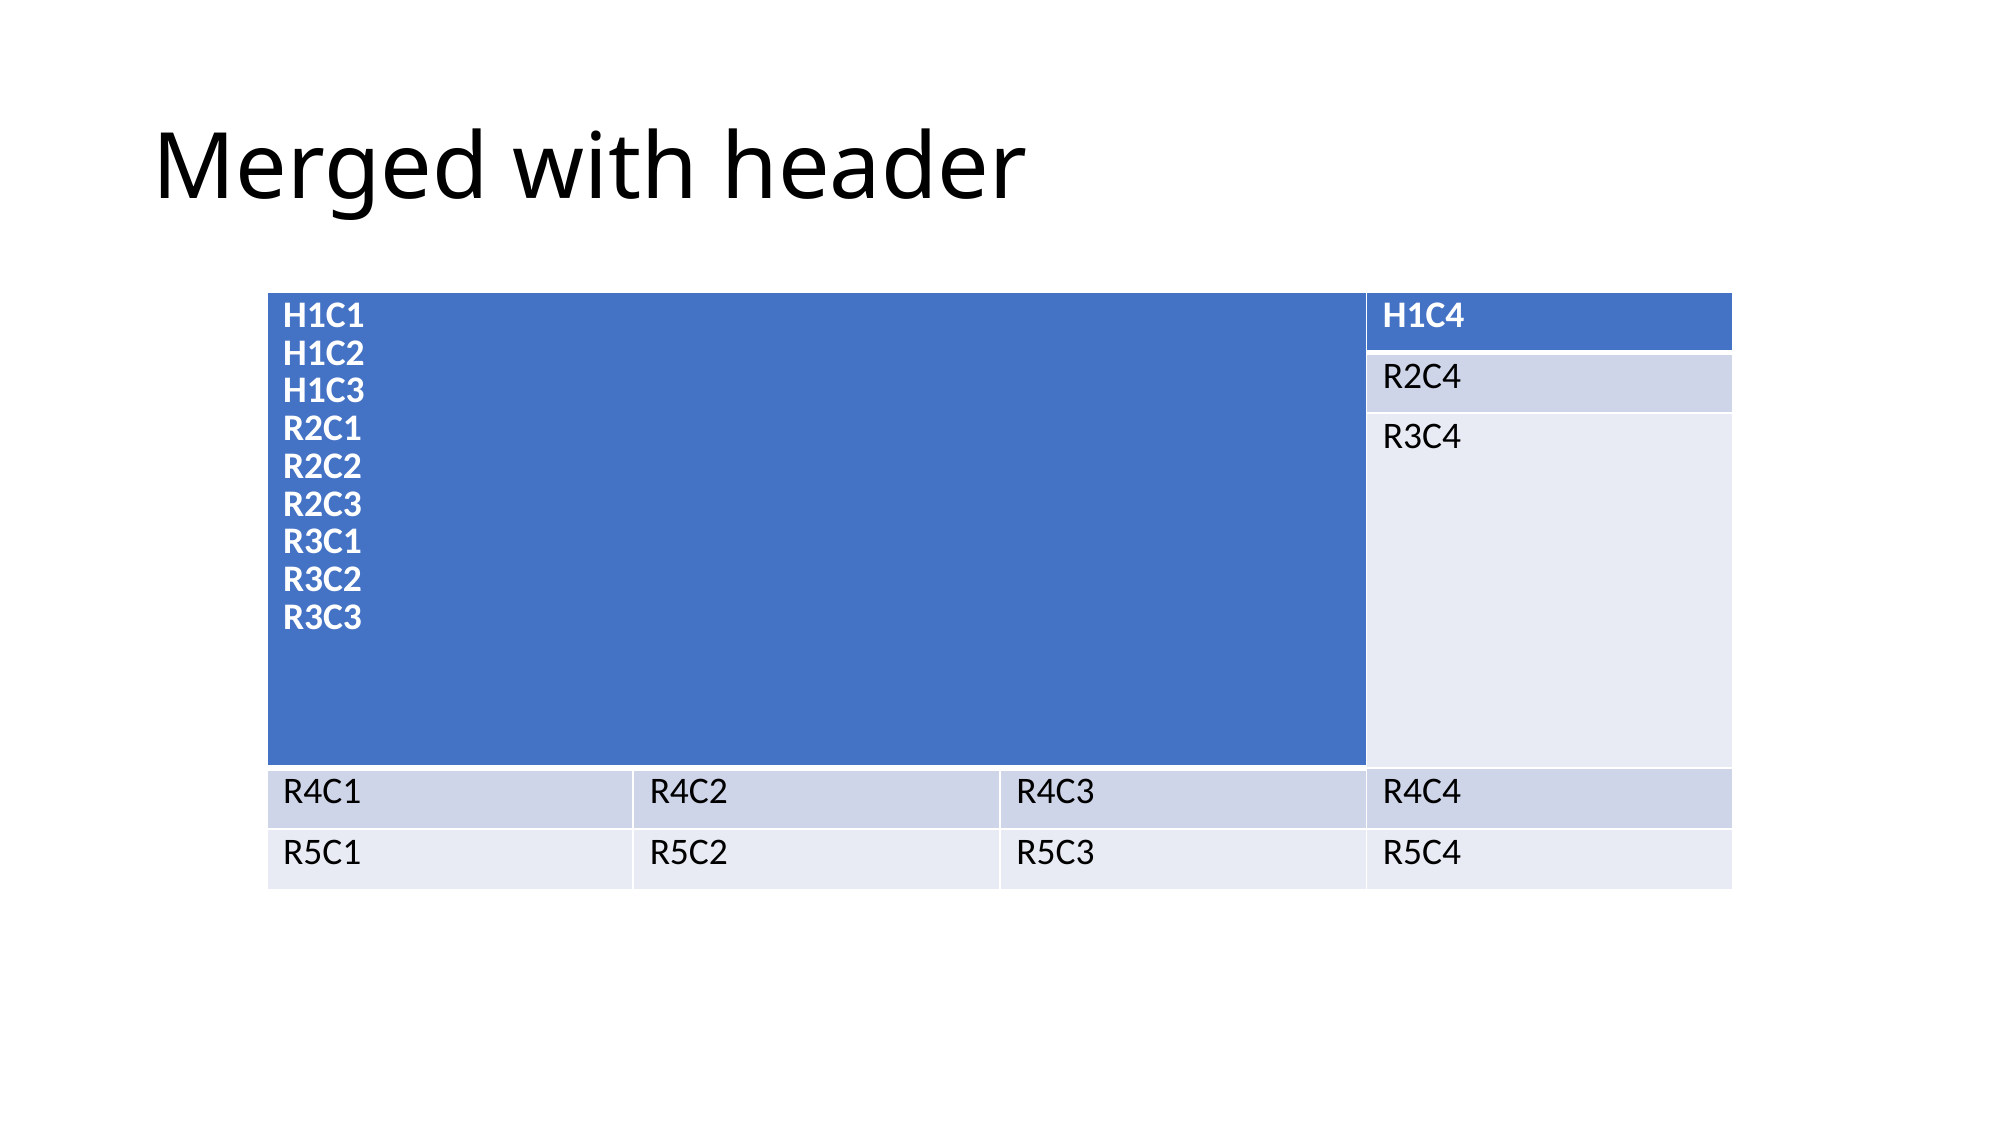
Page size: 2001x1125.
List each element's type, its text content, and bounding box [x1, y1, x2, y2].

table_cell R5C3 [1001, 830, 1366, 889]
table_header H1C4 [1367, 293, 1732, 350]
title Merged with header [137, 59, 1863, 278]
table_cell R4C4 [1367, 769, 1732, 828]
table_cell R3C4 [1367, 414, 1732, 767]
table_cell R4C3 [1001, 771, 1366, 828]
table_cell R4C2 [634, 771, 999, 828]
table_cell R2C4 [1367, 355, 1732, 412]
table_cell R5C1 [268, 830, 632, 889]
table_header H1C1 H1C2 H1C3 R2C1 R2C2 R2C3 R3C1 R3C2 R3C3 [268, 293, 1366, 765]
table_cell R5C4 [1367, 830, 1732, 889]
table_cell R4C1 [268, 771, 632, 828]
table_cell R5C2 [634, 830, 999, 889]
